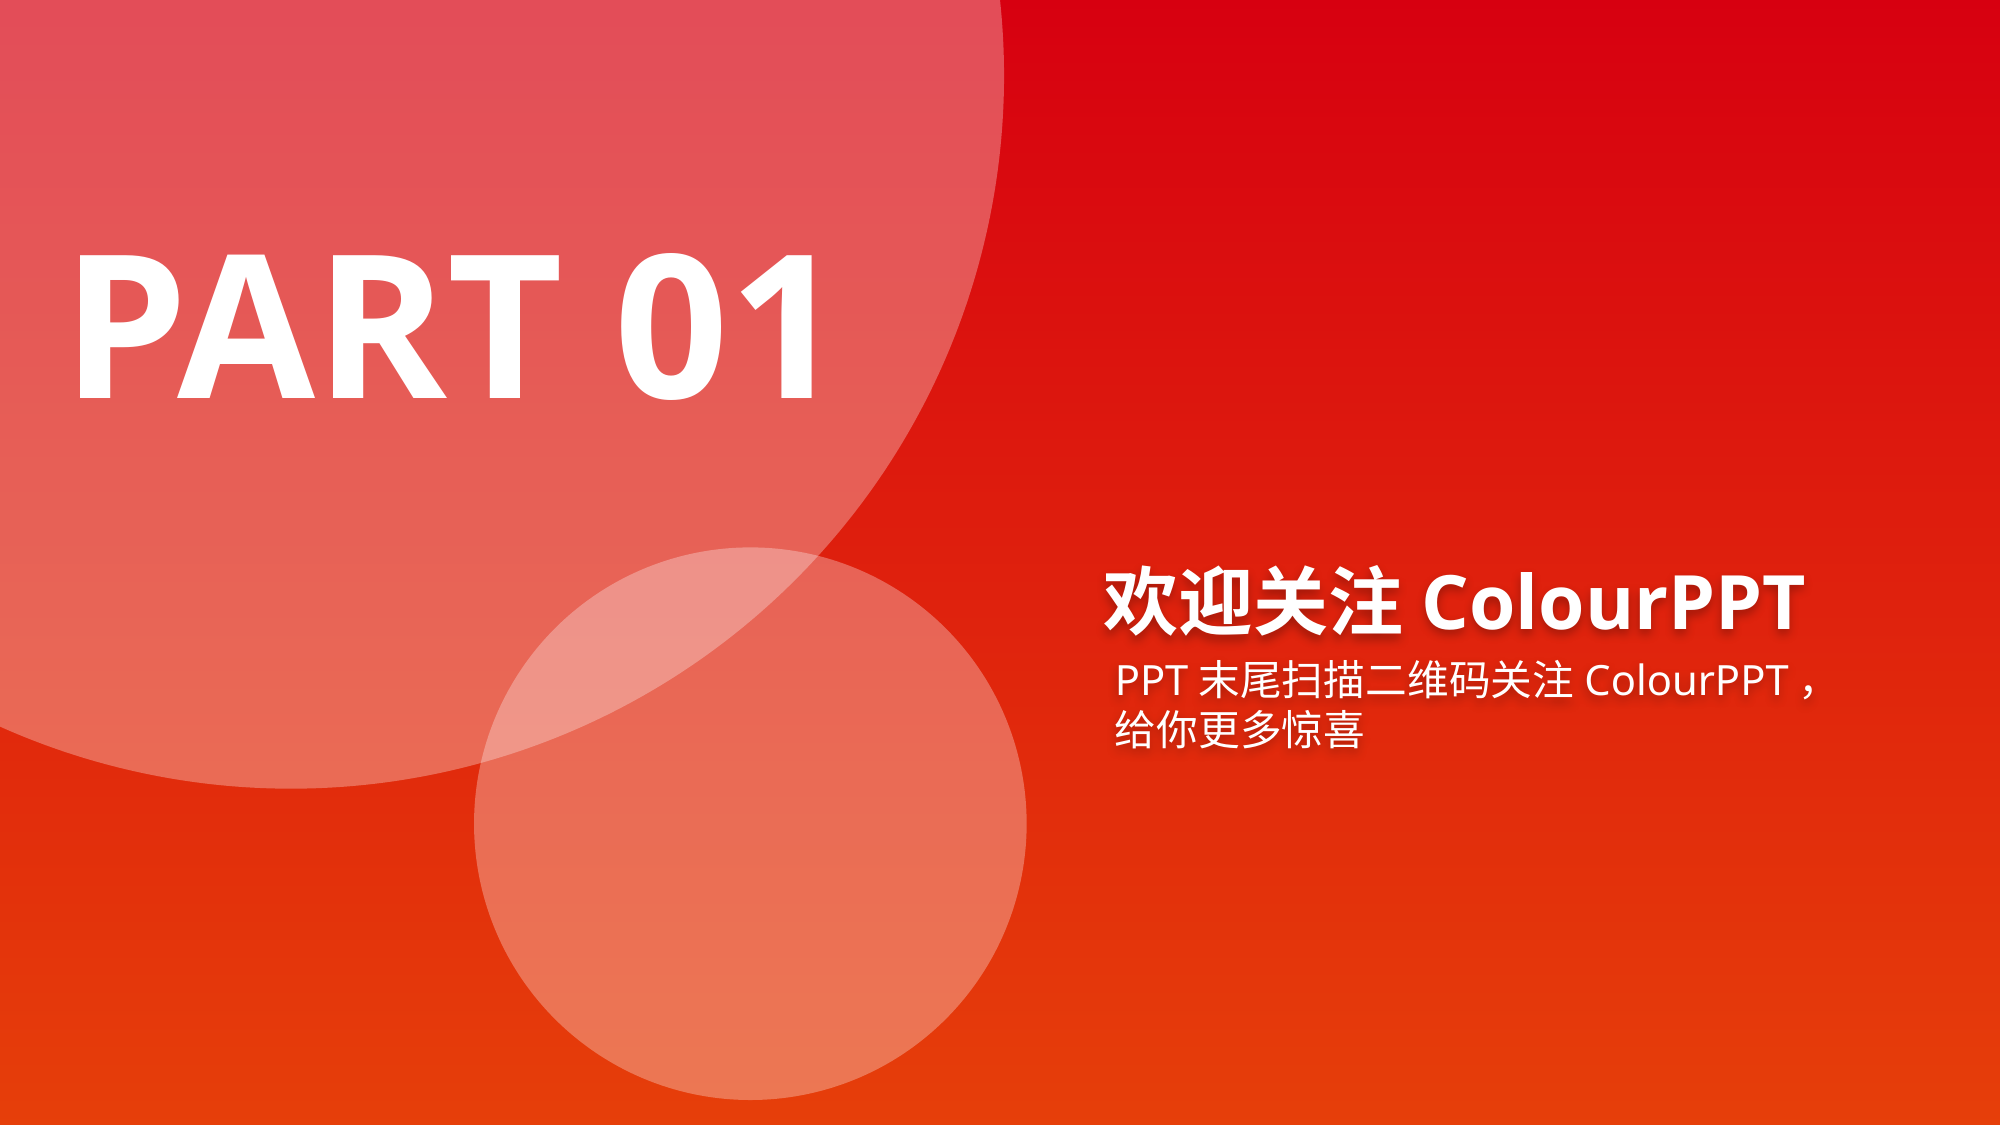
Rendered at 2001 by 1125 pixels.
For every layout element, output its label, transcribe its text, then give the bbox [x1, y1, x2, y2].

text_box PPT末尾扫描二维码关注ColourPPT， 给你更多惊喜 [1100, 646, 1856, 762]
text_box [0, 0, 1006, 790]
text_box 欢迎关注ColourPPT [1088, 547, 1821, 653]
text_box [473, 546, 1028, 1102]
text_box PART 01 [47, 191, 859, 447]
